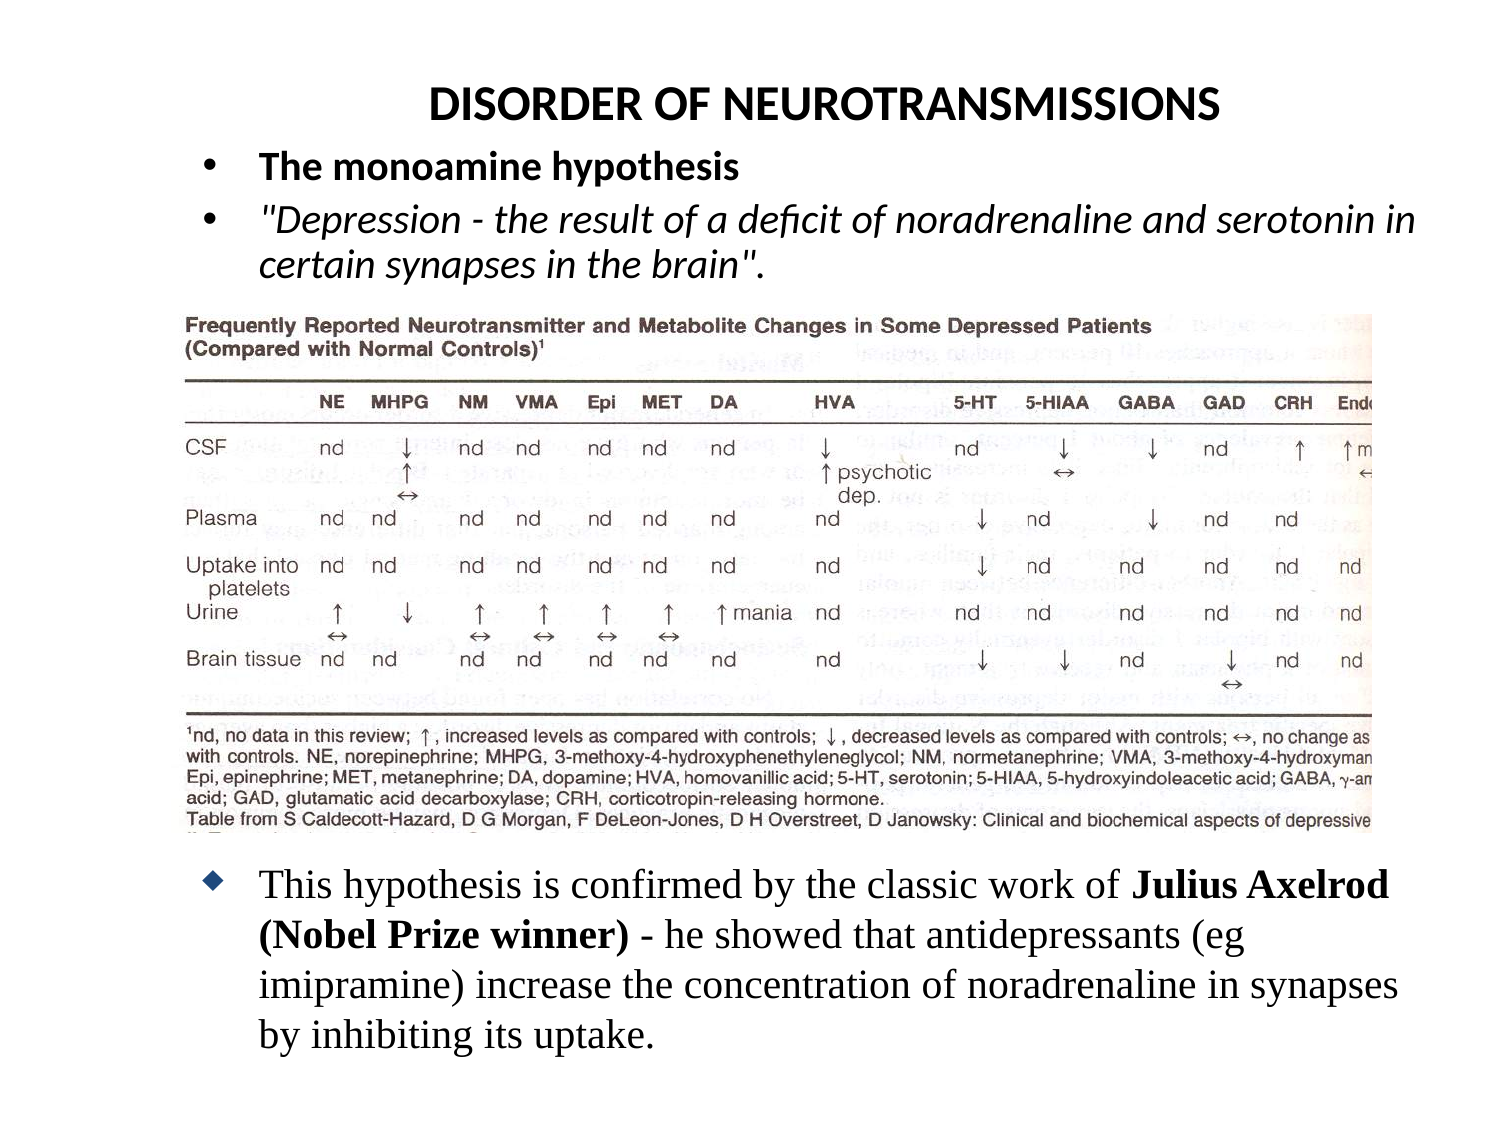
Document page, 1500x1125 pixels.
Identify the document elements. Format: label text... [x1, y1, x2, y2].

text_box This hypothesis is confirmed by the classic work of Julius Axelrod (Nobel Prize winner) - he showed that antidepressants (eg imipramine) increase the concentration of noradrenaline in synapses by inhibiting its uptake. [187, 849, 1463, 1075]
picture [170, 314, 1372, 834]
title DISORDER OF NEUROTRANSMISSIONS [187, 62, 1463, 136]
list The monoamine hypothesis "Depression - the result of a deficit of noradrenaline and serotonin in certain synapses in the brain". [187, 136, 1463, 301]
